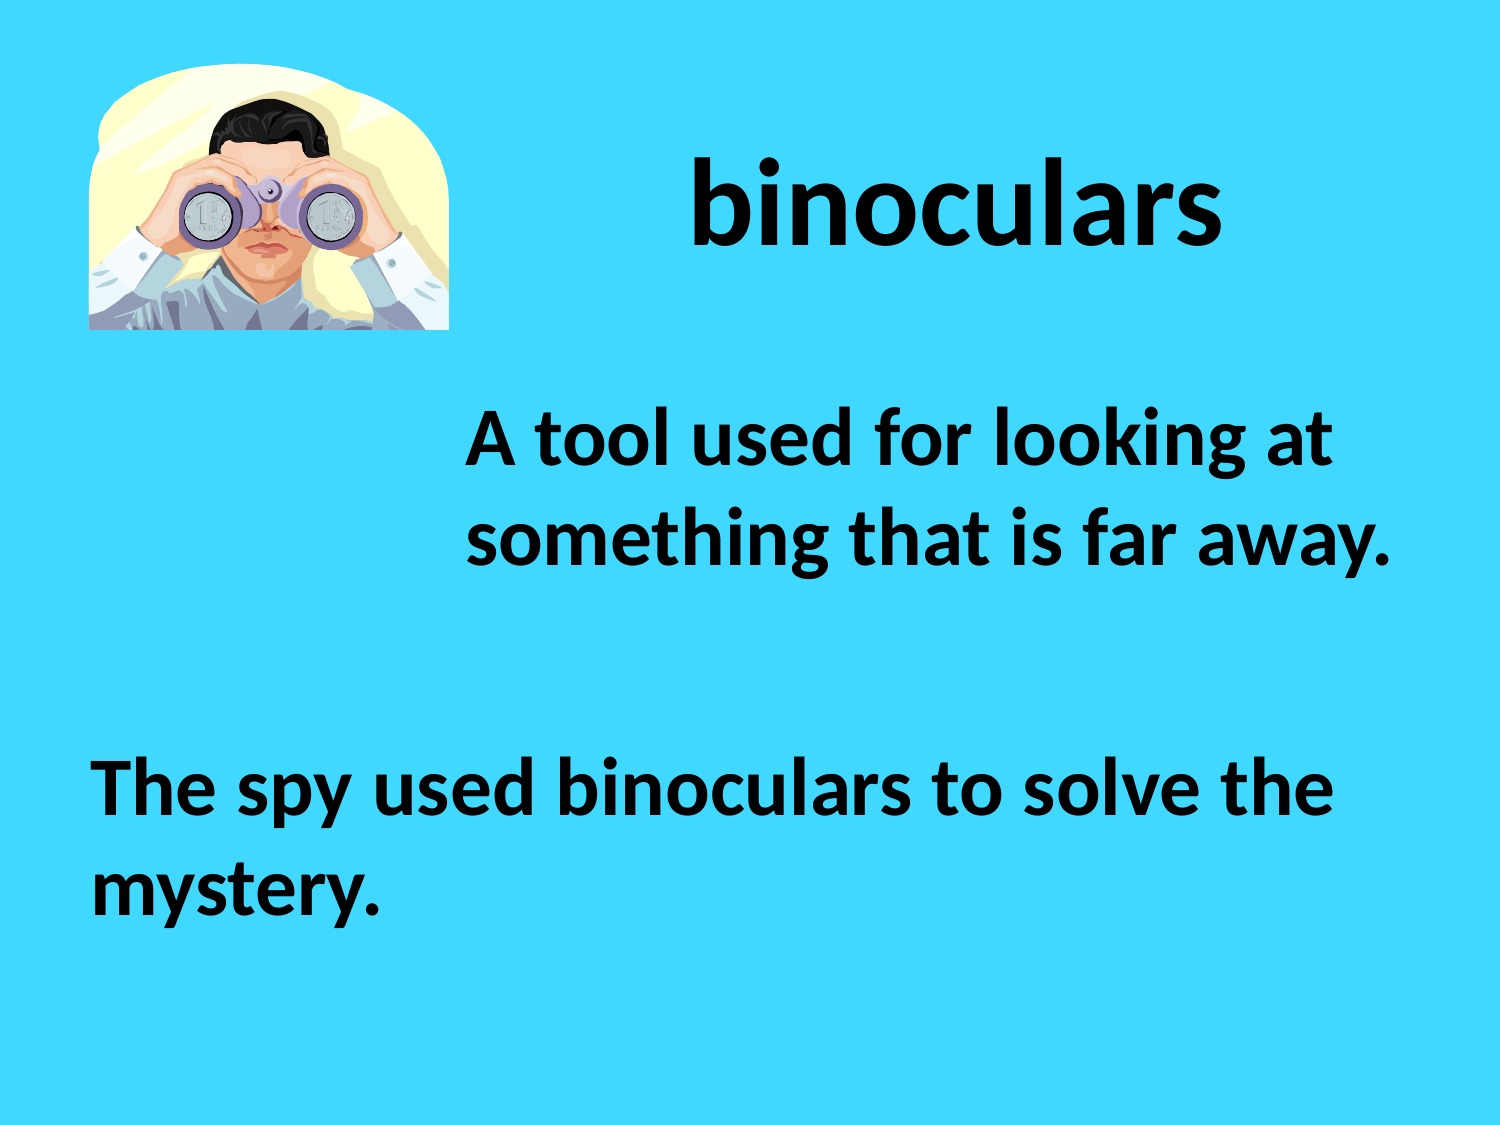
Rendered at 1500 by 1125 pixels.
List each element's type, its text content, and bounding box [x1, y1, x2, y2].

title binoculars [537, 75, 1375, 317]
picture [87, 62, 451, 332]
text_box The spy used binoculars to solve the mystery. [74, 724, 1425, 1013]
subtitle A tool used for looking at something that is far away. [450, 375, 1500, 663]
